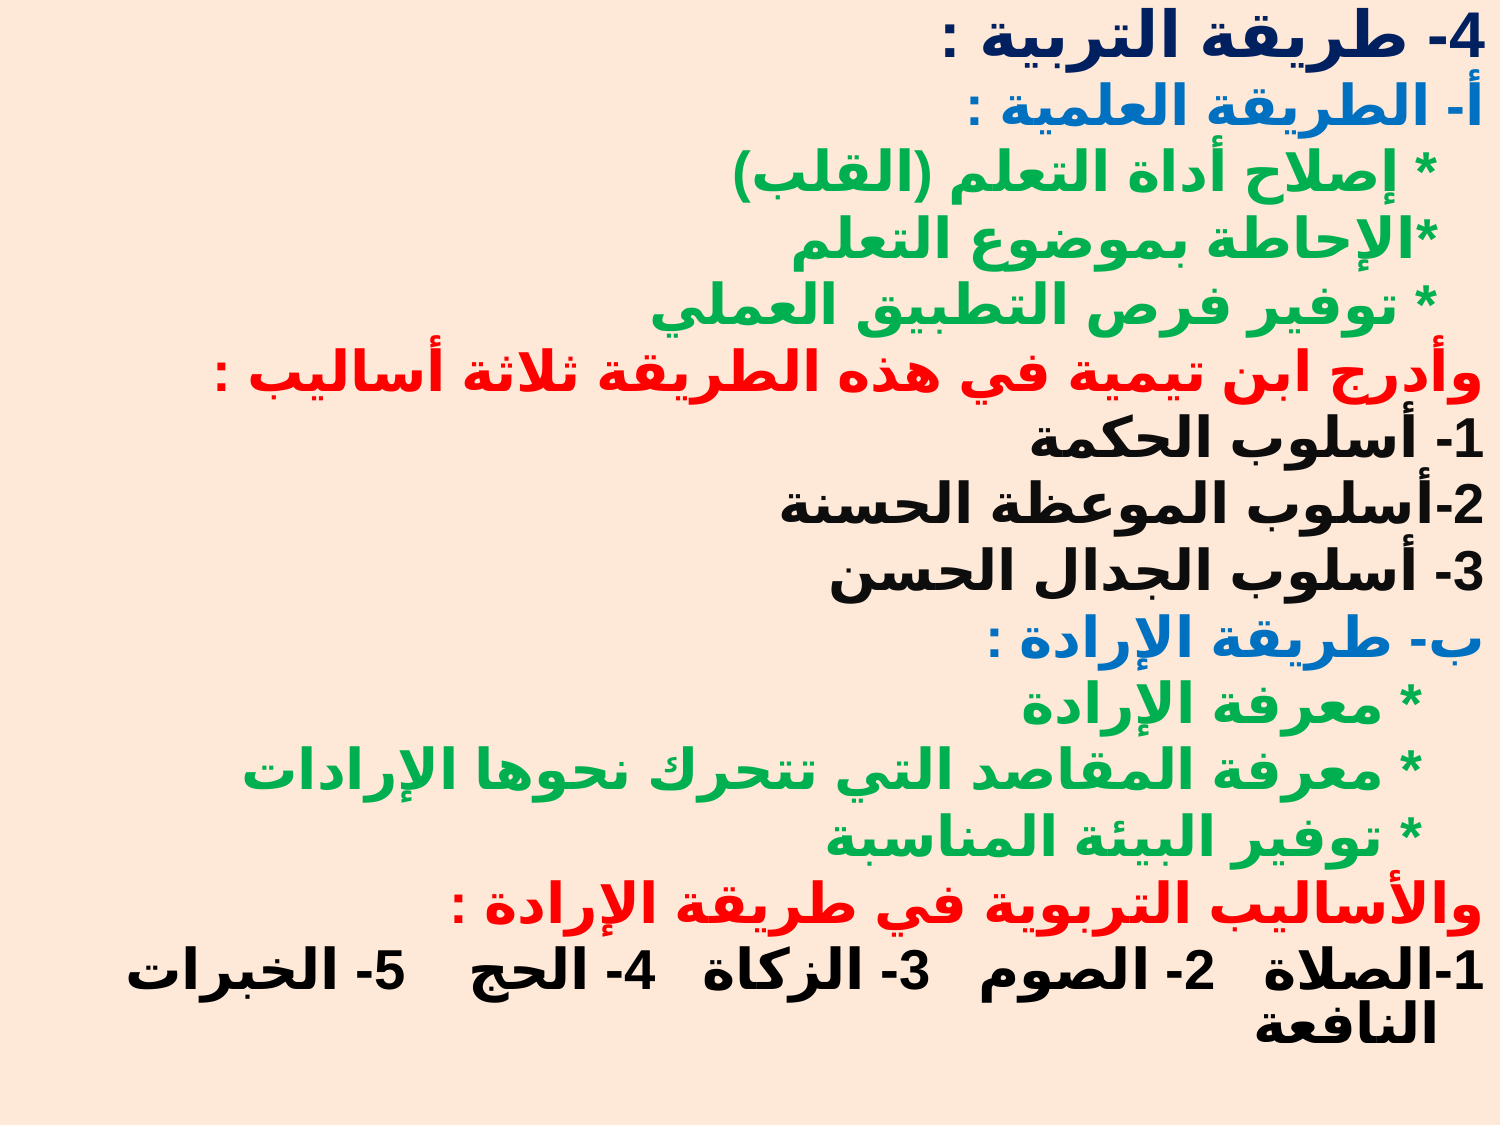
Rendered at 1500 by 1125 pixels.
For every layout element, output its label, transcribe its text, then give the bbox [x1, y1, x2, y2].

list 4- طريقة التربية : أ- الطريقة العلمية : * إصلاح أداة التعلم (القلب) *الإحاطة بموضوع التعلم * توفير فرص التطبيق العملي وأدرج ابن تيمية في هذه الطريقة ثلاثة أساليب : 1- أسلوب الحكمة 2-أسلوب الموعظة الحسنة 3- أسلوب الجدال الحسن ب- طريقة الإرادة : * معرفة الإرادة * معرفة المقاصد التي تتحرك نحوها الإرادات * توفير البيئة المناسبة والأساليب التربوية في طريقة الإرادة : 1-الصلاة 2- الصوم 3- الزكاة 4- الحج 5- الخبرات النافعة [0, 0, 1500, 1125]
